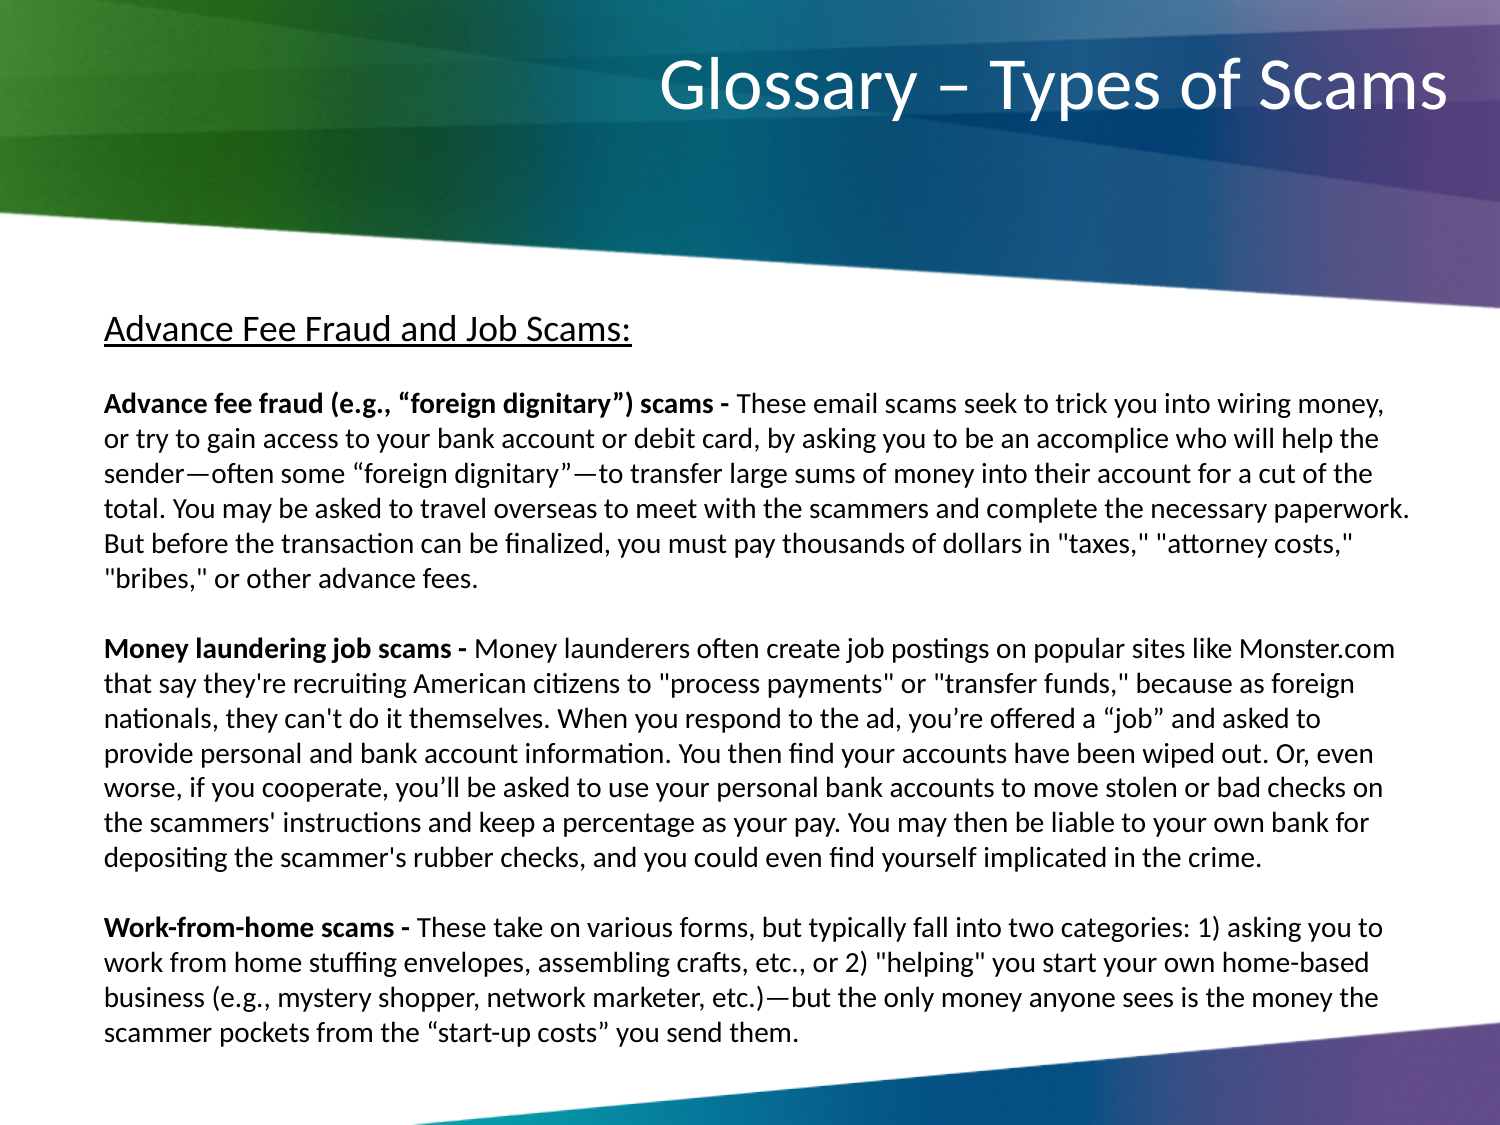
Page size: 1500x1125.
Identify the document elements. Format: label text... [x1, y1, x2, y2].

text_box Advance Fee Fraud and Job Scams: Advance fee fraud (e.g., “foreign dignitary”) scams - These email scams seek to trick you into wiring money, or try to gain access to your bank account or debit card, by asking you to be an accomplice who will help the sender—often some “foreign dignitary”—to transfer large sums of money into their account for a cut of the total. You may be asked to travel overseas to meet with the scammers and complete the necessary paperwork. But before the transaction can be finalized, you must pay thousands of dollars in "taxes," "attorney costs," "bribes," or other advance fees. Money laundering job scams - Money launderers often create job postings on popular sites like Monster.com that say they're recruiting American citizens to "process payments" or "transfer funds," because as foreign nationals, they can't do it themselves. When you respond to the ad, you’re offered a “job” and asked to provide personal and bank account information. You then find your accounts have been wiped out. Or, even worse, if you cooperate, you’ll be asked to use your personal bank accounts to move stolen or bad checks on the scammers' instructions and keep a percentage as your pay. You may then be liable to your own bank for depositing the scammer's rubber checks, and you could even find yourself implicated in the crime. Work-from-home scams - These take on various forms, but typically fall into two categories: 1) asking you to work from home stuffing envelopes, assembling crafts, etc., or 2) "helping" you start your own home-based business (e.g., mystery shopper, network marketer, etc.)—but the only money anyone sees is the money the scammer pockets from the “start-up costs” you send them. [88, 296, 1429, 1056]
title Glossary – Types of Scams [0, 37, 1466, 226]
picture [0, 0, 1500, 1125]
